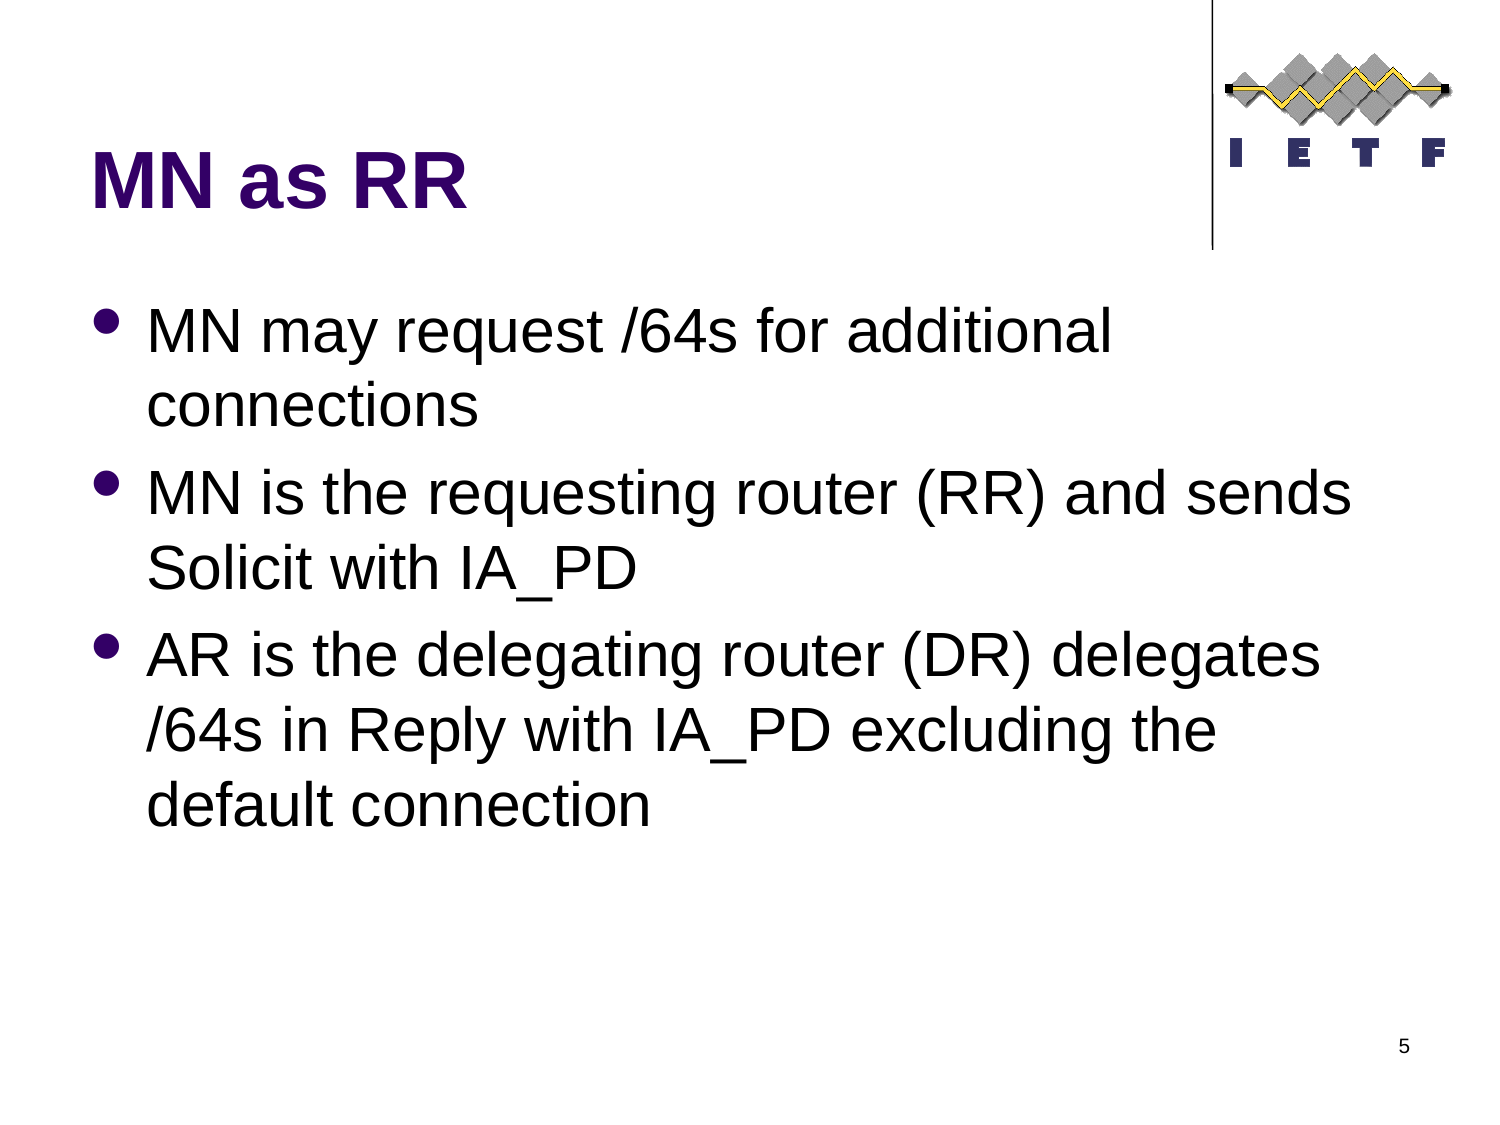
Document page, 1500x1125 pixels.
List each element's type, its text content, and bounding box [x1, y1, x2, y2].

title MN as RR [74, 19, 1201, 233]
picture [1212, 37, 1463, 181]
slide_number 5 [1074, 1024, 1426, 1101]
list MN may request /64s for additional connections MN is the requesting router (RR) and sends Solicit with IA_PD AR is the delegating router (DR) delegates /64s in Reply with IA_PD excluding the default connection [74, 281, 1426, 1006]
